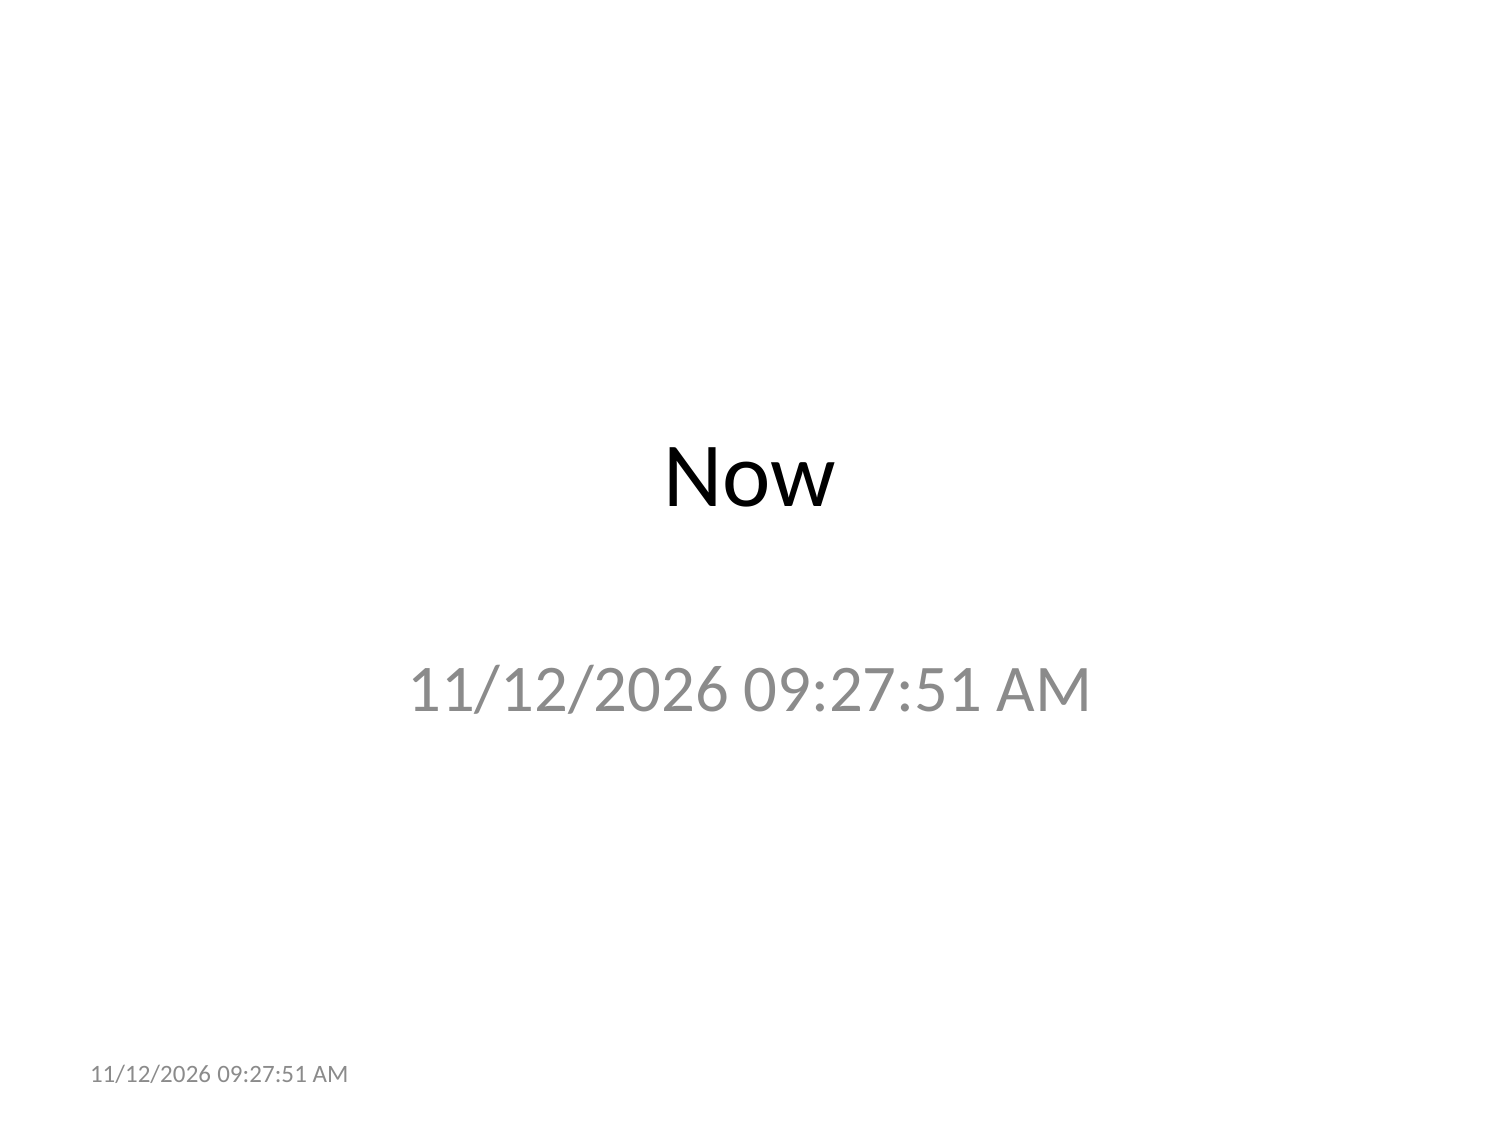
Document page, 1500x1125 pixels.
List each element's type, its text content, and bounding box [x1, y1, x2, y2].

subtitle 2011-12-19 10:20:04 AM [225, 637, 1275, 925]
title Now [112, 349, 1388, 591]
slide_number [75, 1042, 425, 1103]
